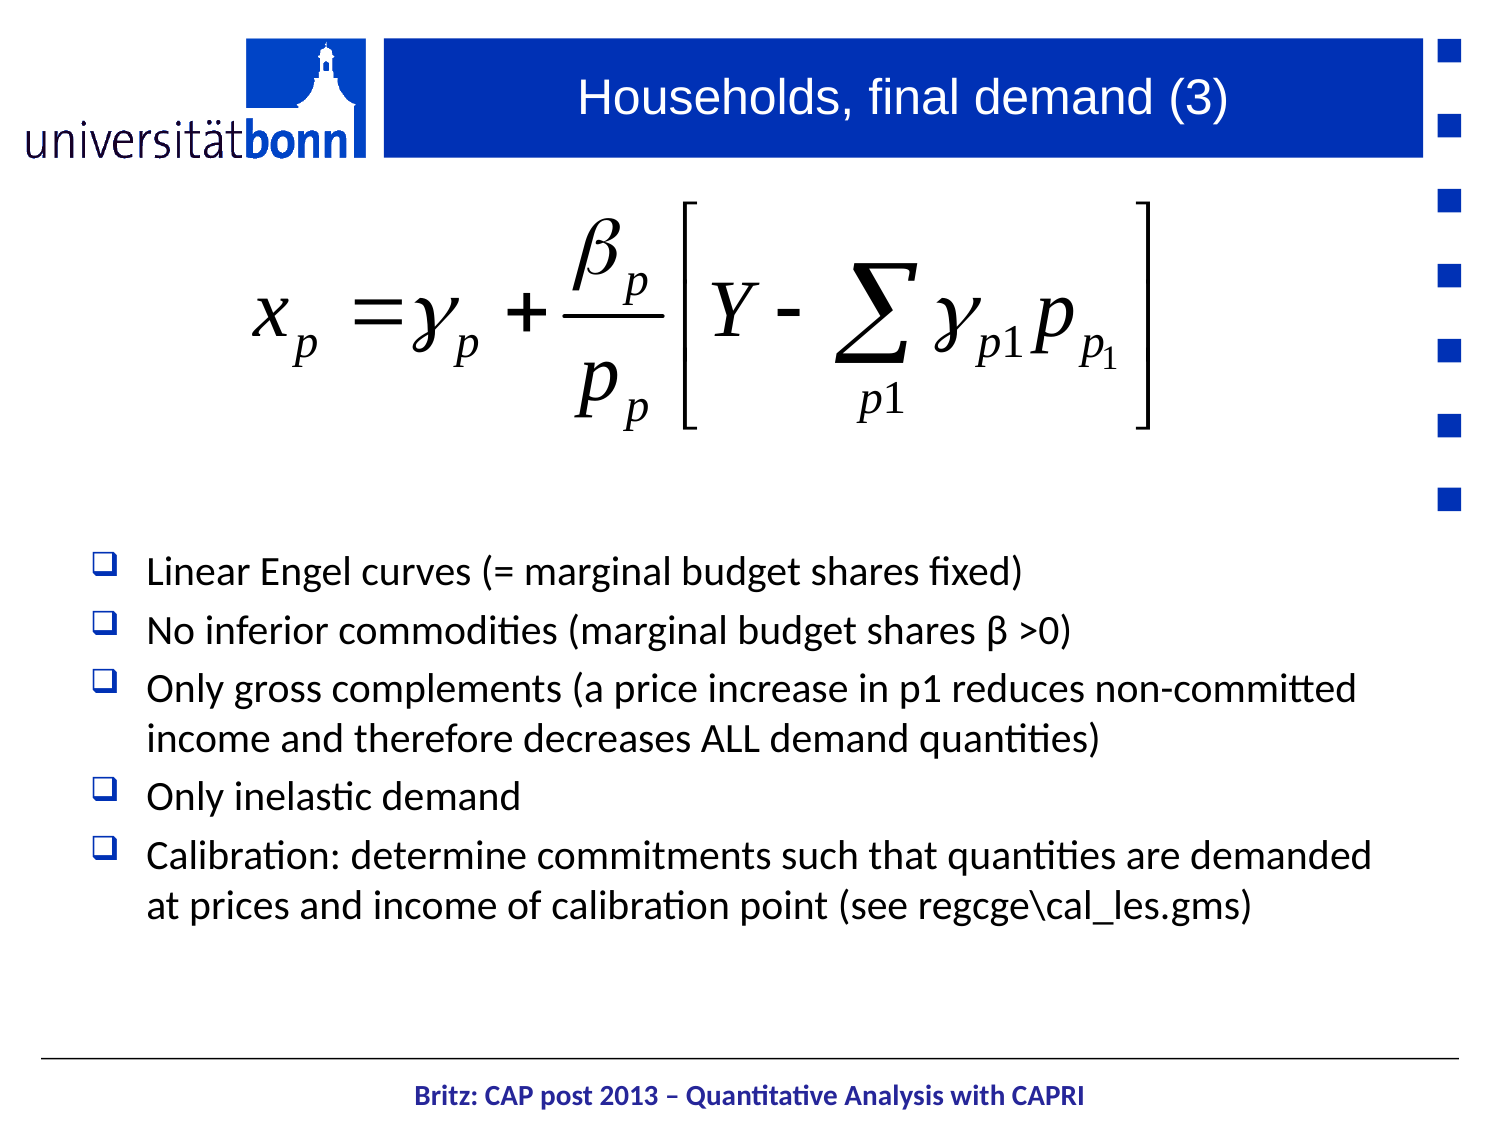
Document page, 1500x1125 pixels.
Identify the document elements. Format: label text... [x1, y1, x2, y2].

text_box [237, 186, 1182, 446]
picture [24, 36, 368, 160]
list Linear Engel curves (= marginal budget shares fixed) No inferior commodities (marginal budget shares β >0) Only gross complements (a price increase in p1 reduces non-committed income and therefore decreases ALL demand quantities) Only inelastic demand Calibration: determine commitments such that quantities are demanded at prices and income of calibration point (see regcge\cal_les.gms) [74, 524, 1426, 1006]
footer Britz: CAP post 2013 – Quantitative Analysis with CAPRI [40, 1070, 1460, 1107]
title Households, final demand (3) [383, 38, 1424, 158]
